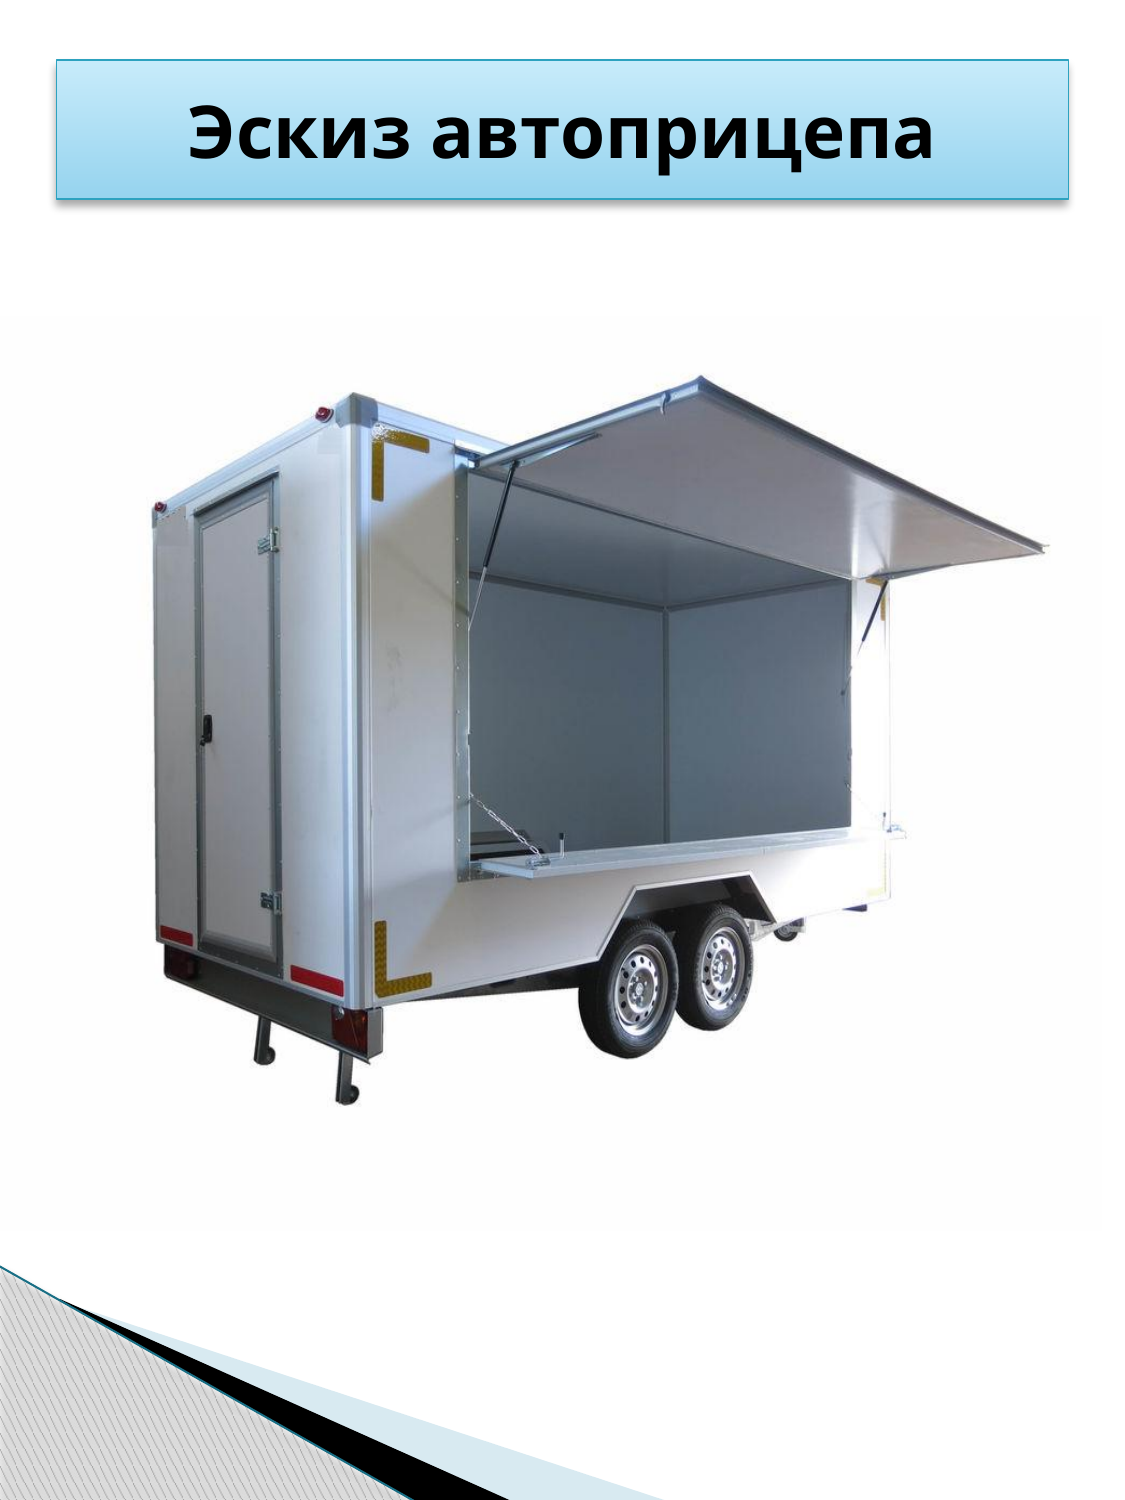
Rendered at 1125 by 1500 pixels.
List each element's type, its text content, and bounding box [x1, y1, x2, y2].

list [0, 316, 1102, 1231]
title Эскиз автоприцепа [56, 59, 1069, 200]
